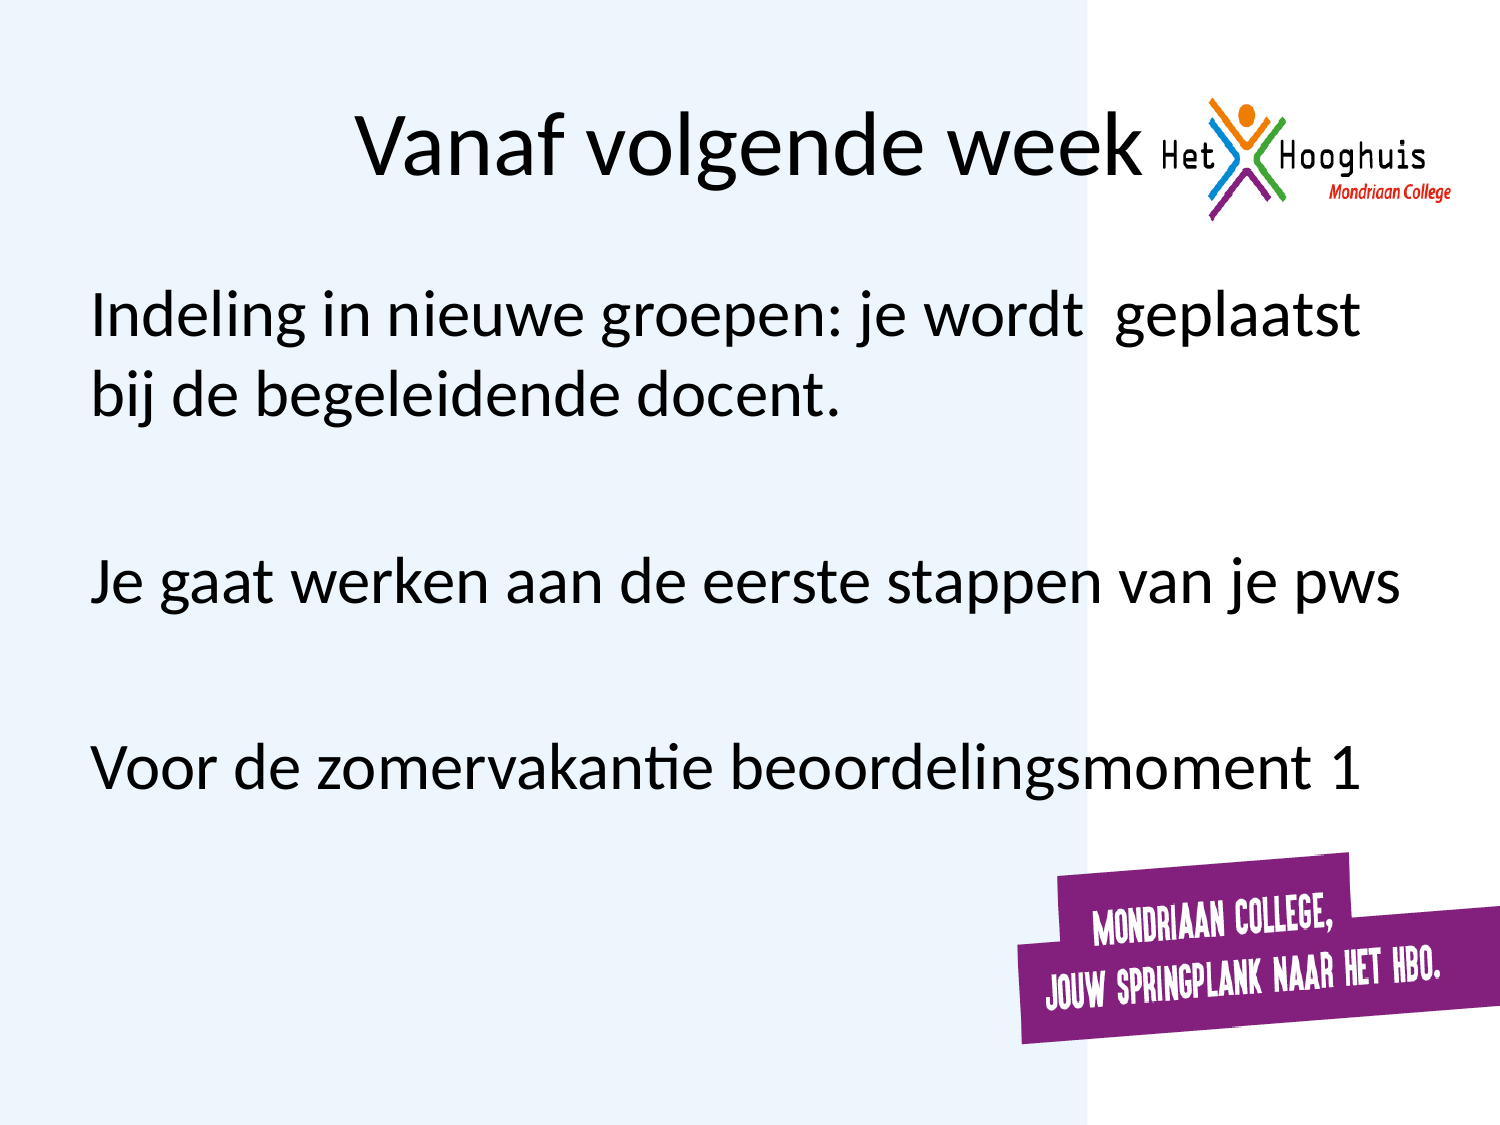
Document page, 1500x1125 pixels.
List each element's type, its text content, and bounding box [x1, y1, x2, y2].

picture [0, 0, 1500, 1125]
list Indeling in nieuwe groepen: je wordt geplaatst bij de begeleidende docent. Je gaat werken aan de eerste stappen van je pws Voor de zomervakantie beoordelingsmoment 1 [75, 262, 1425, 1005]
title Vanaf volgende week [75, 45, 1425, 233]
